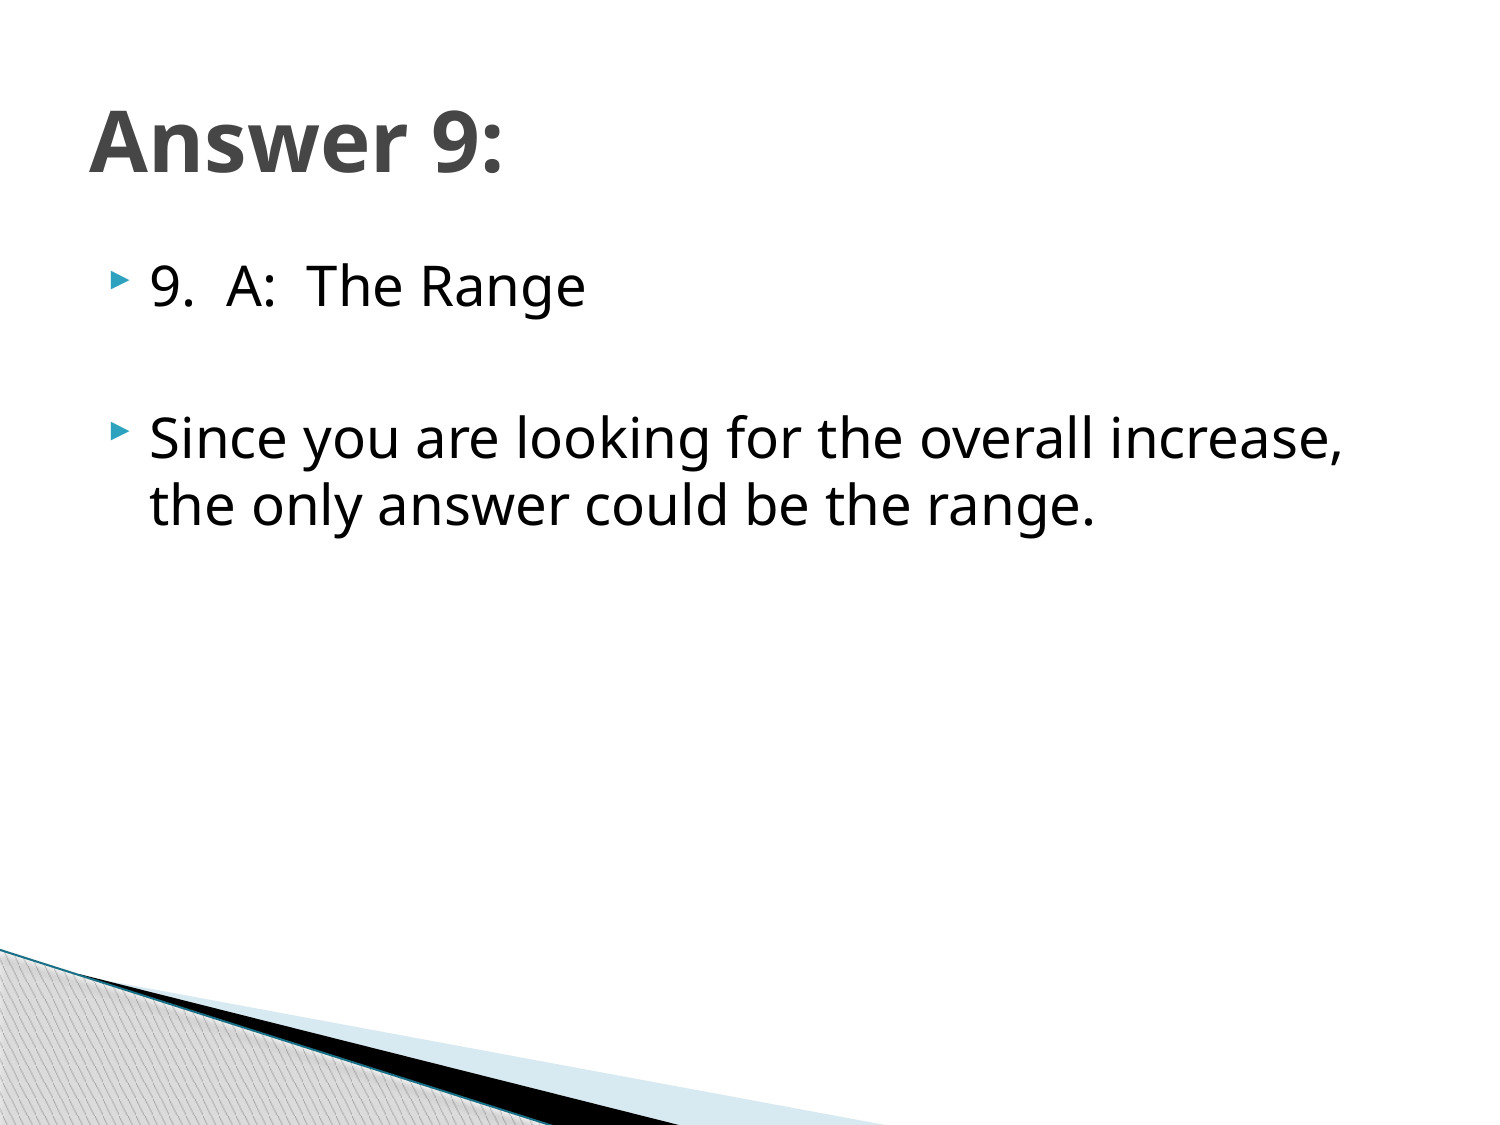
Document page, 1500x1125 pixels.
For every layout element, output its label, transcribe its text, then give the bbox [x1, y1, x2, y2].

title Answer 9: [75, 45, 1425, 233]
list 9. A: The Range Since you are looking for the overall increase, the only answer could be the range. [75, 243, 1425, 986]
